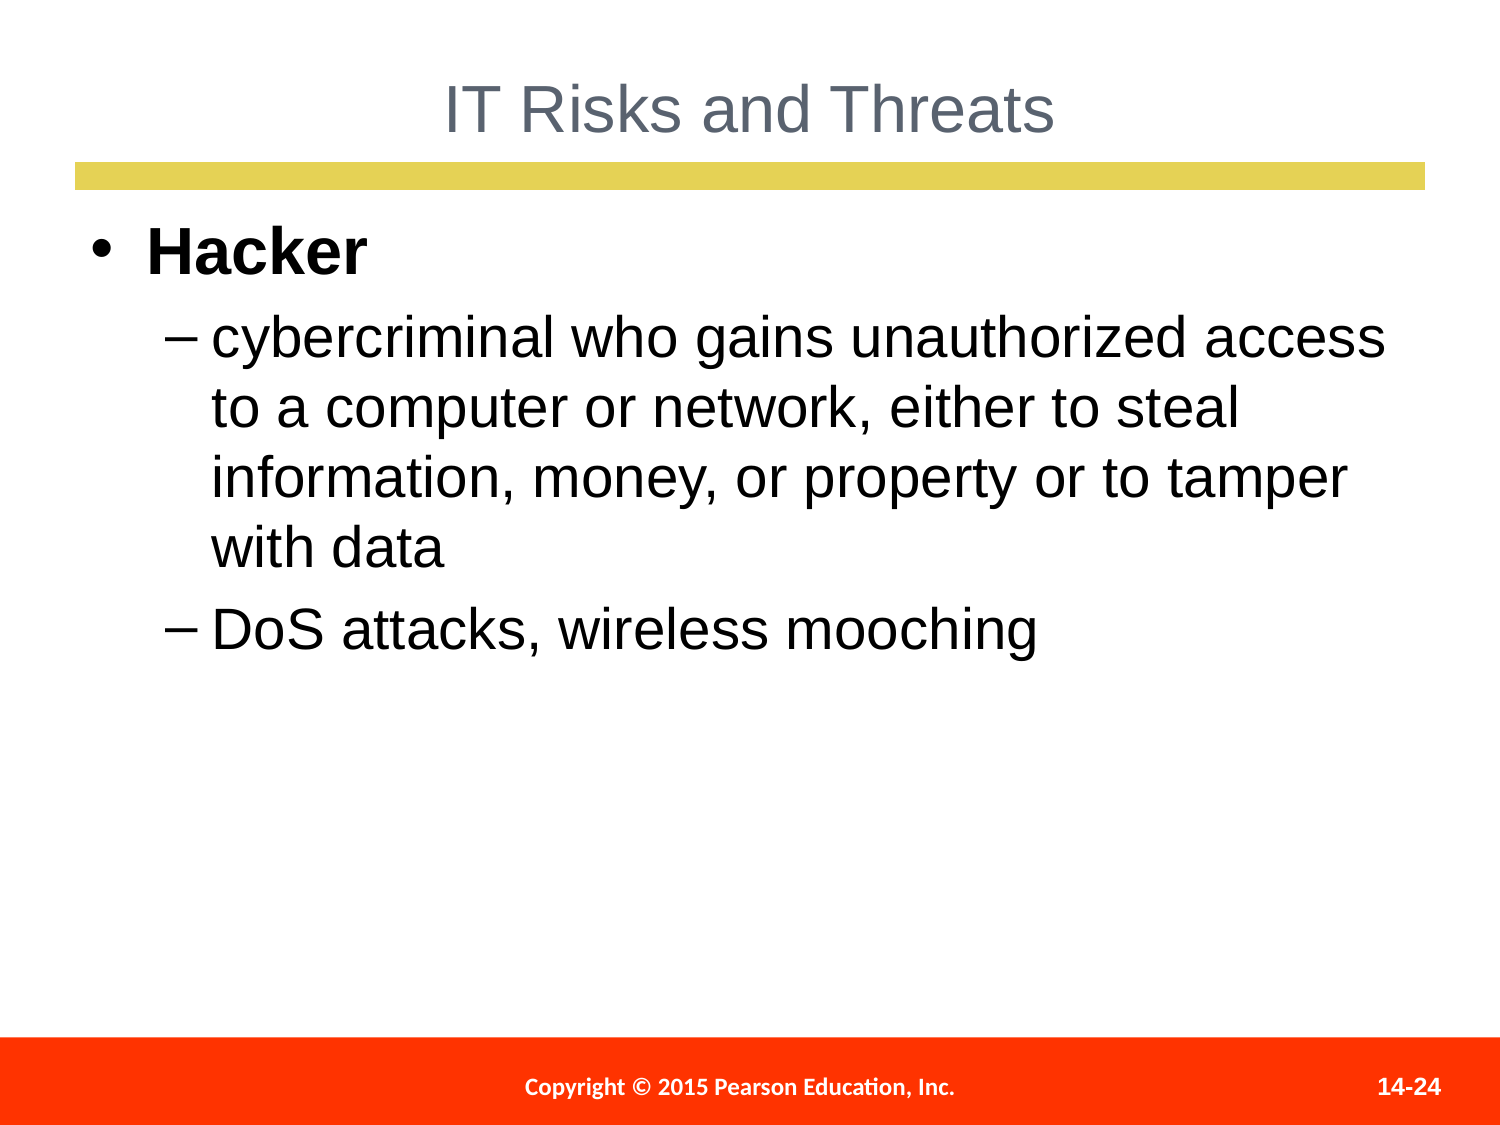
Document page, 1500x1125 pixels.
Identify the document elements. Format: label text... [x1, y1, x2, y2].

title IT Risks and Threats [74, 12, 1426, 199]
list Hacker cybercriminal who gains unauthorized access to a computer or network, either to steal information, money, or property or to tamper with data DoS attacks, wireless mooching [74, 199, 1426, 1006]
